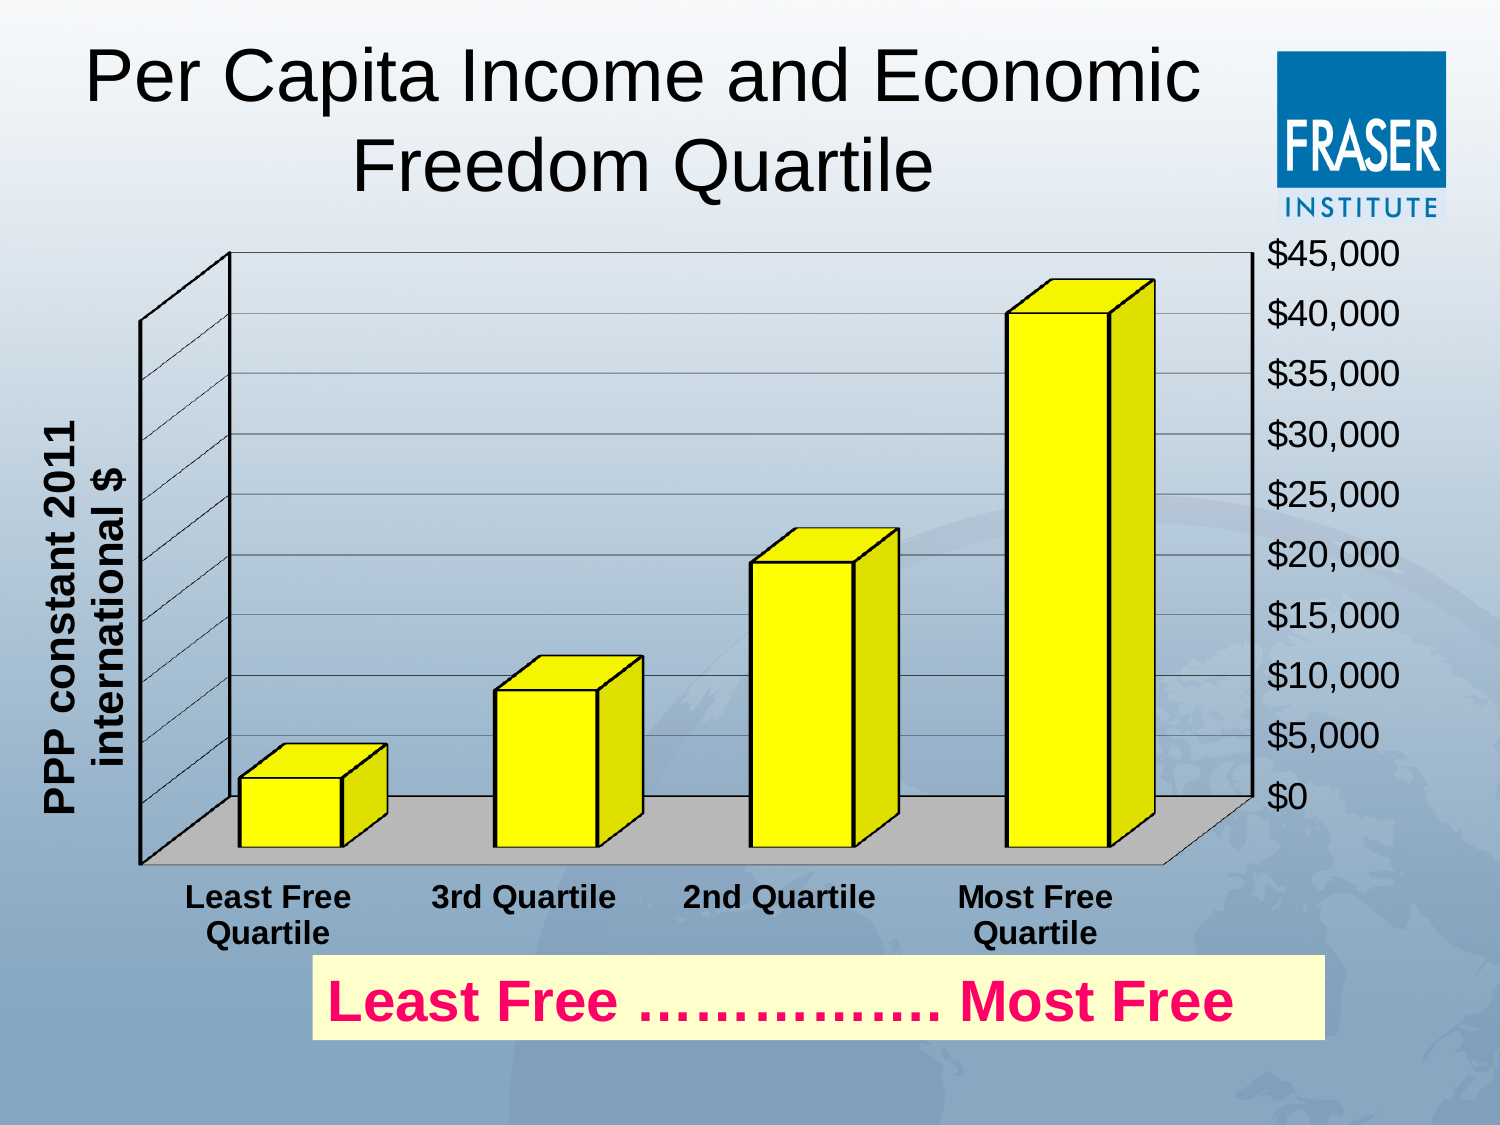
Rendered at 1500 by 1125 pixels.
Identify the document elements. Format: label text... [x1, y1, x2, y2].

title Per Capita Income and Economic Freedom Quartile [50, 50, 1238, 213]
picture [0, 0, 1500, 1125]
chart [0, 230, 1497, 998]
text_box Least Free ……………. Most Free [312, 1006, 1325, 1041]
